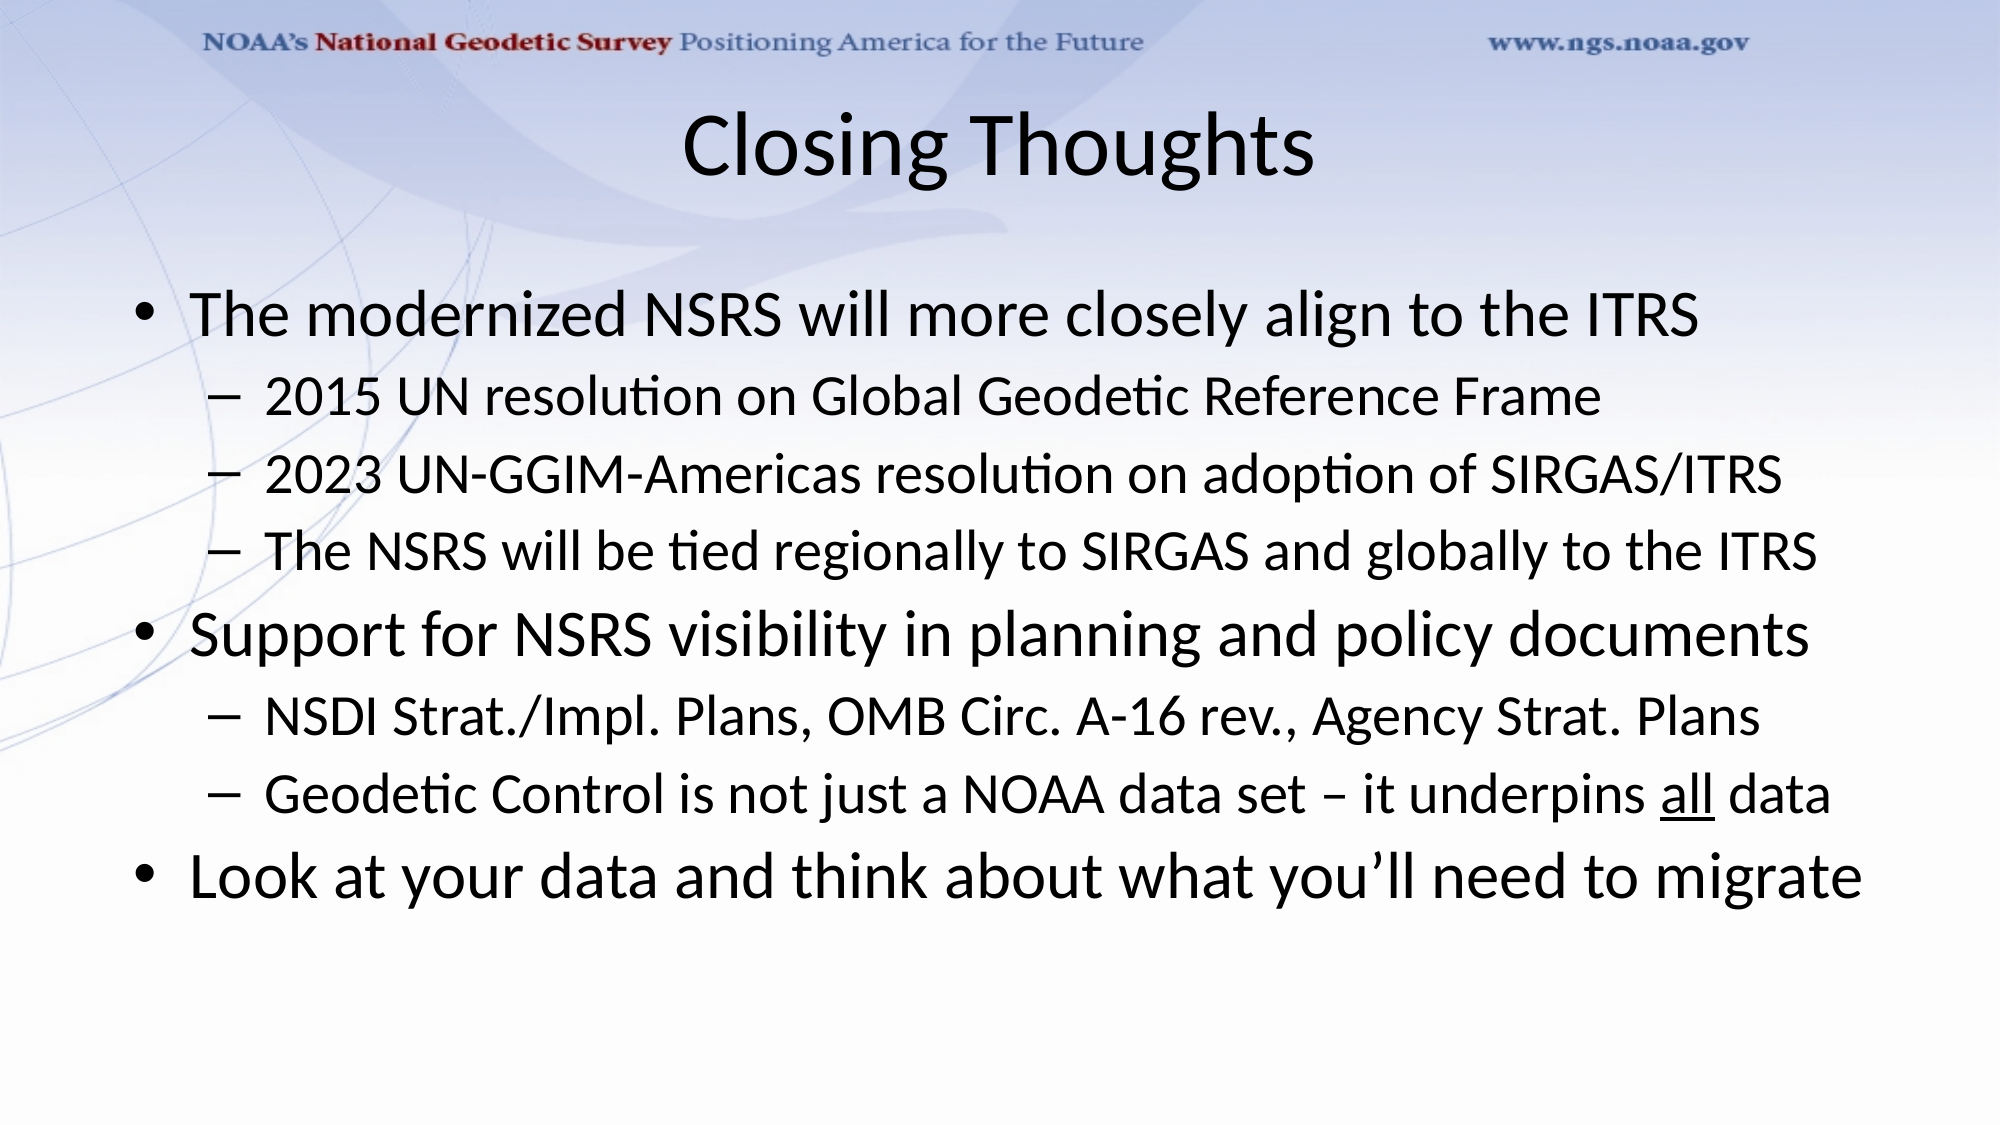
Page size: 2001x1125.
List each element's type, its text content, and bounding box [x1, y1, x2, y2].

title Closing Thoughts [99, 45, 1900, 233]
picture [0, 0, 2000, 1125]
list The modernized NSRS will more closely align to the ITRS 2015 UN resolution on Global Geodetic Reference Frame 2023 UN-GGIM-Americas resolution on adoption of SIRGAS/ITRS The NSRS will be tied regionally to SIRGAS and globally to the ITRS Support for NSRS visibility in planning and policy documents NSDI Strat./Impl. Plans, OMB Circ. A-16 rev., Agency Strat. Plans Geodetic Control is not just a NOAA data set – it underpins all data Look at your data and think about what you’ll need to migrate [99, 262, 1900, 1005]
